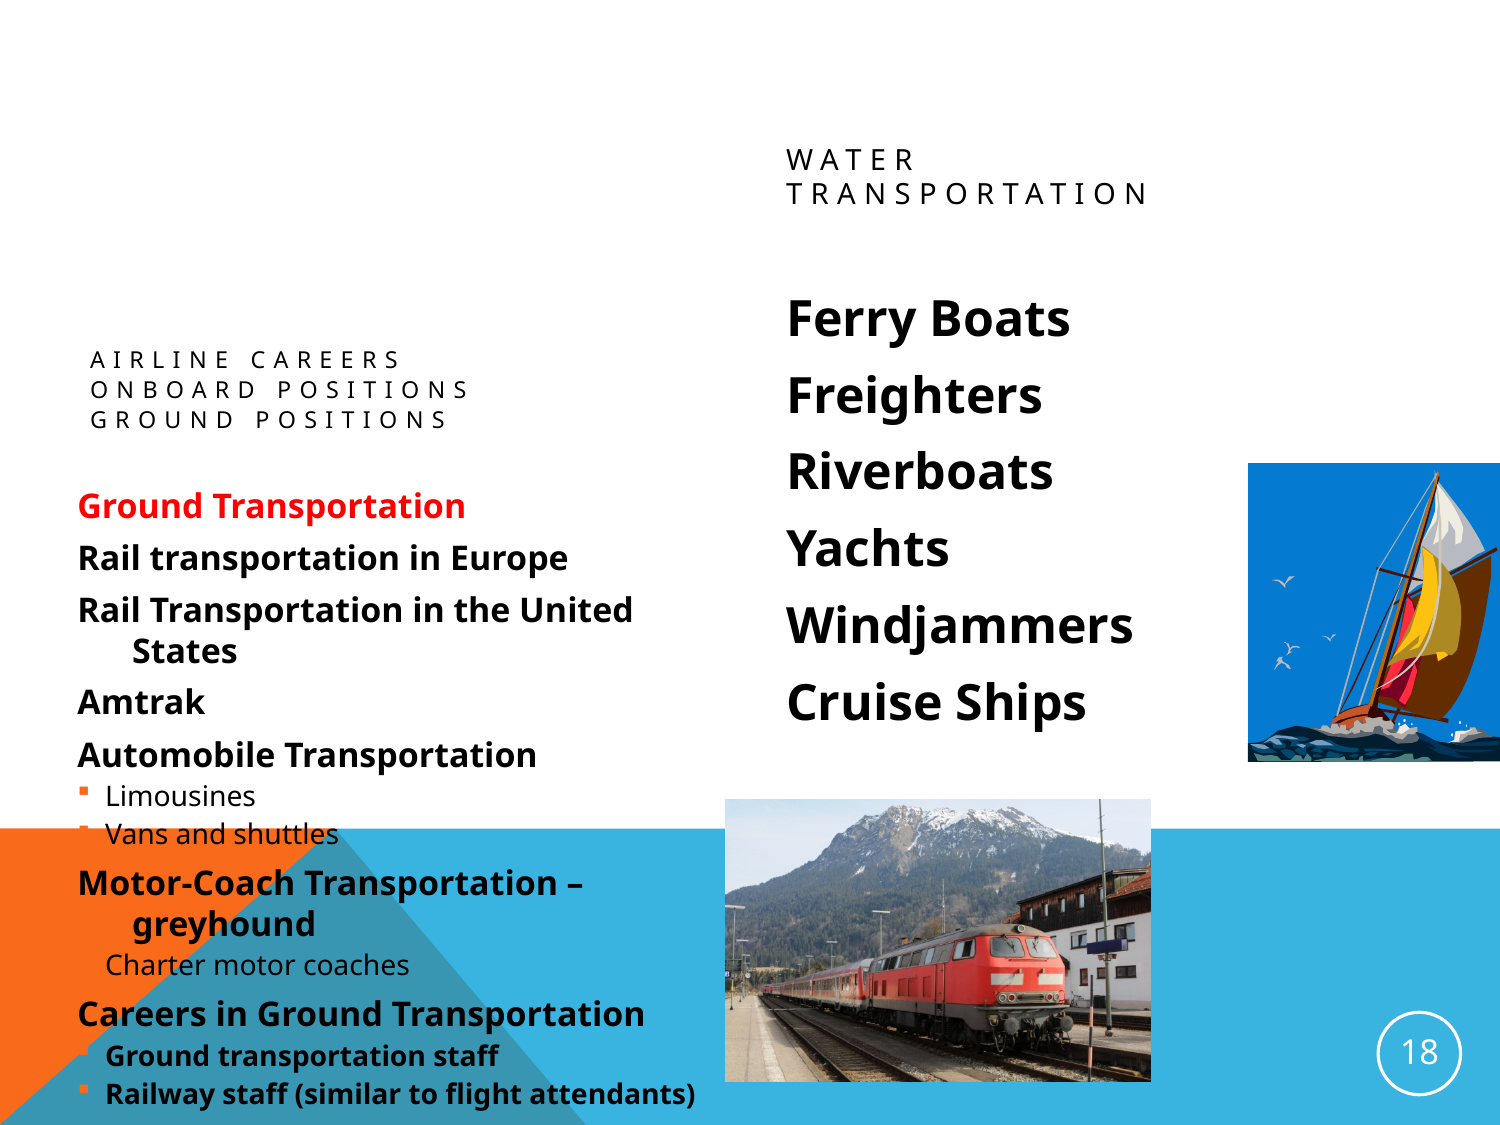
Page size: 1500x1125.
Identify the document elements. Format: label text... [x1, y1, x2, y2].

list Water Transportation [771, 179, 1296, 270]
list Ground Transportation Rail transportation in Europe Rail Transportation in the United States Amtrak Automobile Transportation Limousines Vans and shuttles Motor-Coach Transportation – greyhound Charter motor coaches Careers in Ground Transportation Ground transportation staff Railway staff (similar to flight attendants) [62, 476, 726, 1125]
picture [1247, 462, 1500, 763]
list Ferry Boats Freighters Riverboats Yachts Windjammers Cruise Ships [771, 279, 1296, 790]
slide_number 18 [1376, 1010, 1463, 1097]
list Airline Careers Onboard positions Ground positions [75, 337, 738, 443]
picture [724, 799, 1151, 1083]
